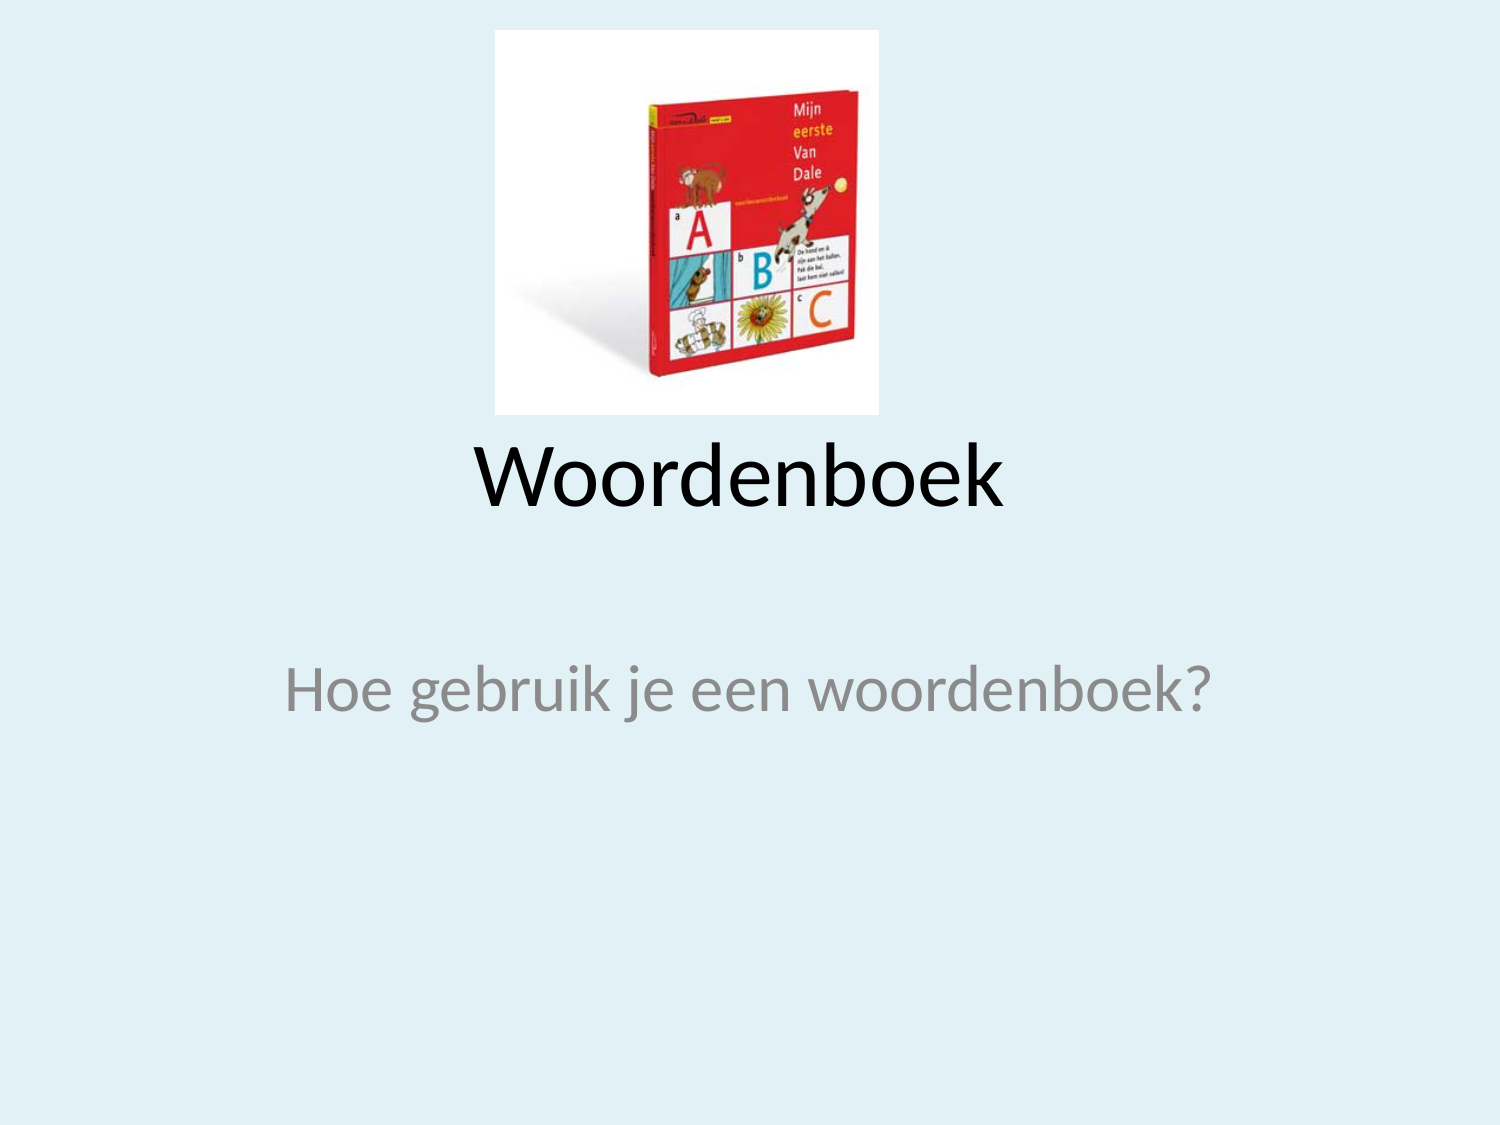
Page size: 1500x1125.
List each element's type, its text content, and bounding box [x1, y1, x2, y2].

picture [494, 30, 880, 415]
title Woordenboek [112, 349, 1388, 591]
subtitle Hoe gebruik je een woordenboek? [225, 637, 1275, 925]
